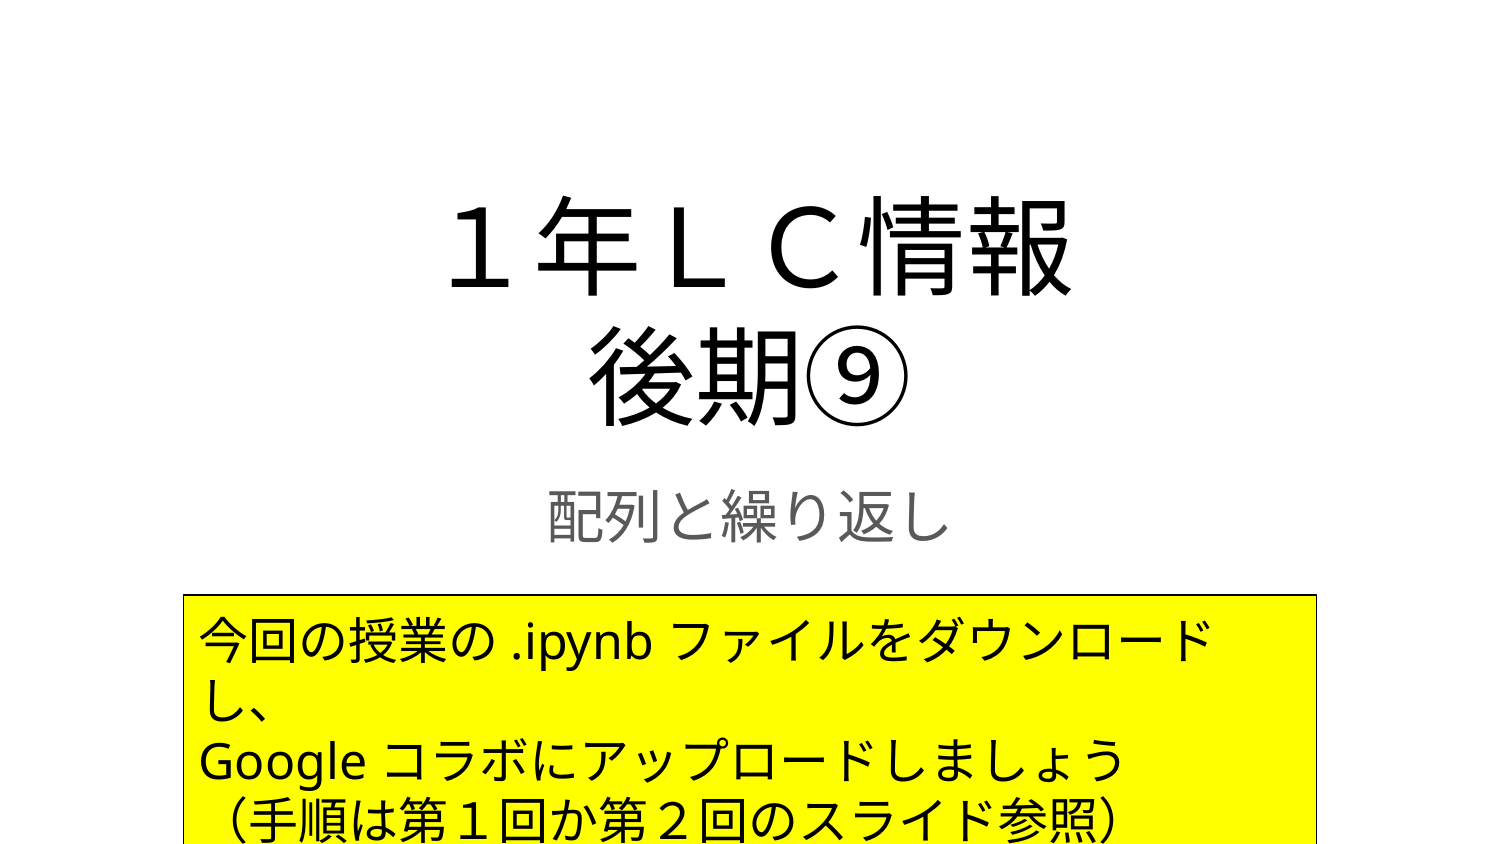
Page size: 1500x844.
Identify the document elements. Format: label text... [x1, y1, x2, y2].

subtitle 配列と繰り返し [51, 464, 1449, 595]
text_box 今回の授業の.ipynbファイルをダウンロードし、 Googleコラボにアップロードしましょう （手順は第１回か第２回のスライド参照） [183, 594, 1317, 844]
title １年ＬＣ情報 後期⑨ [51, 117, 1449, 454]
